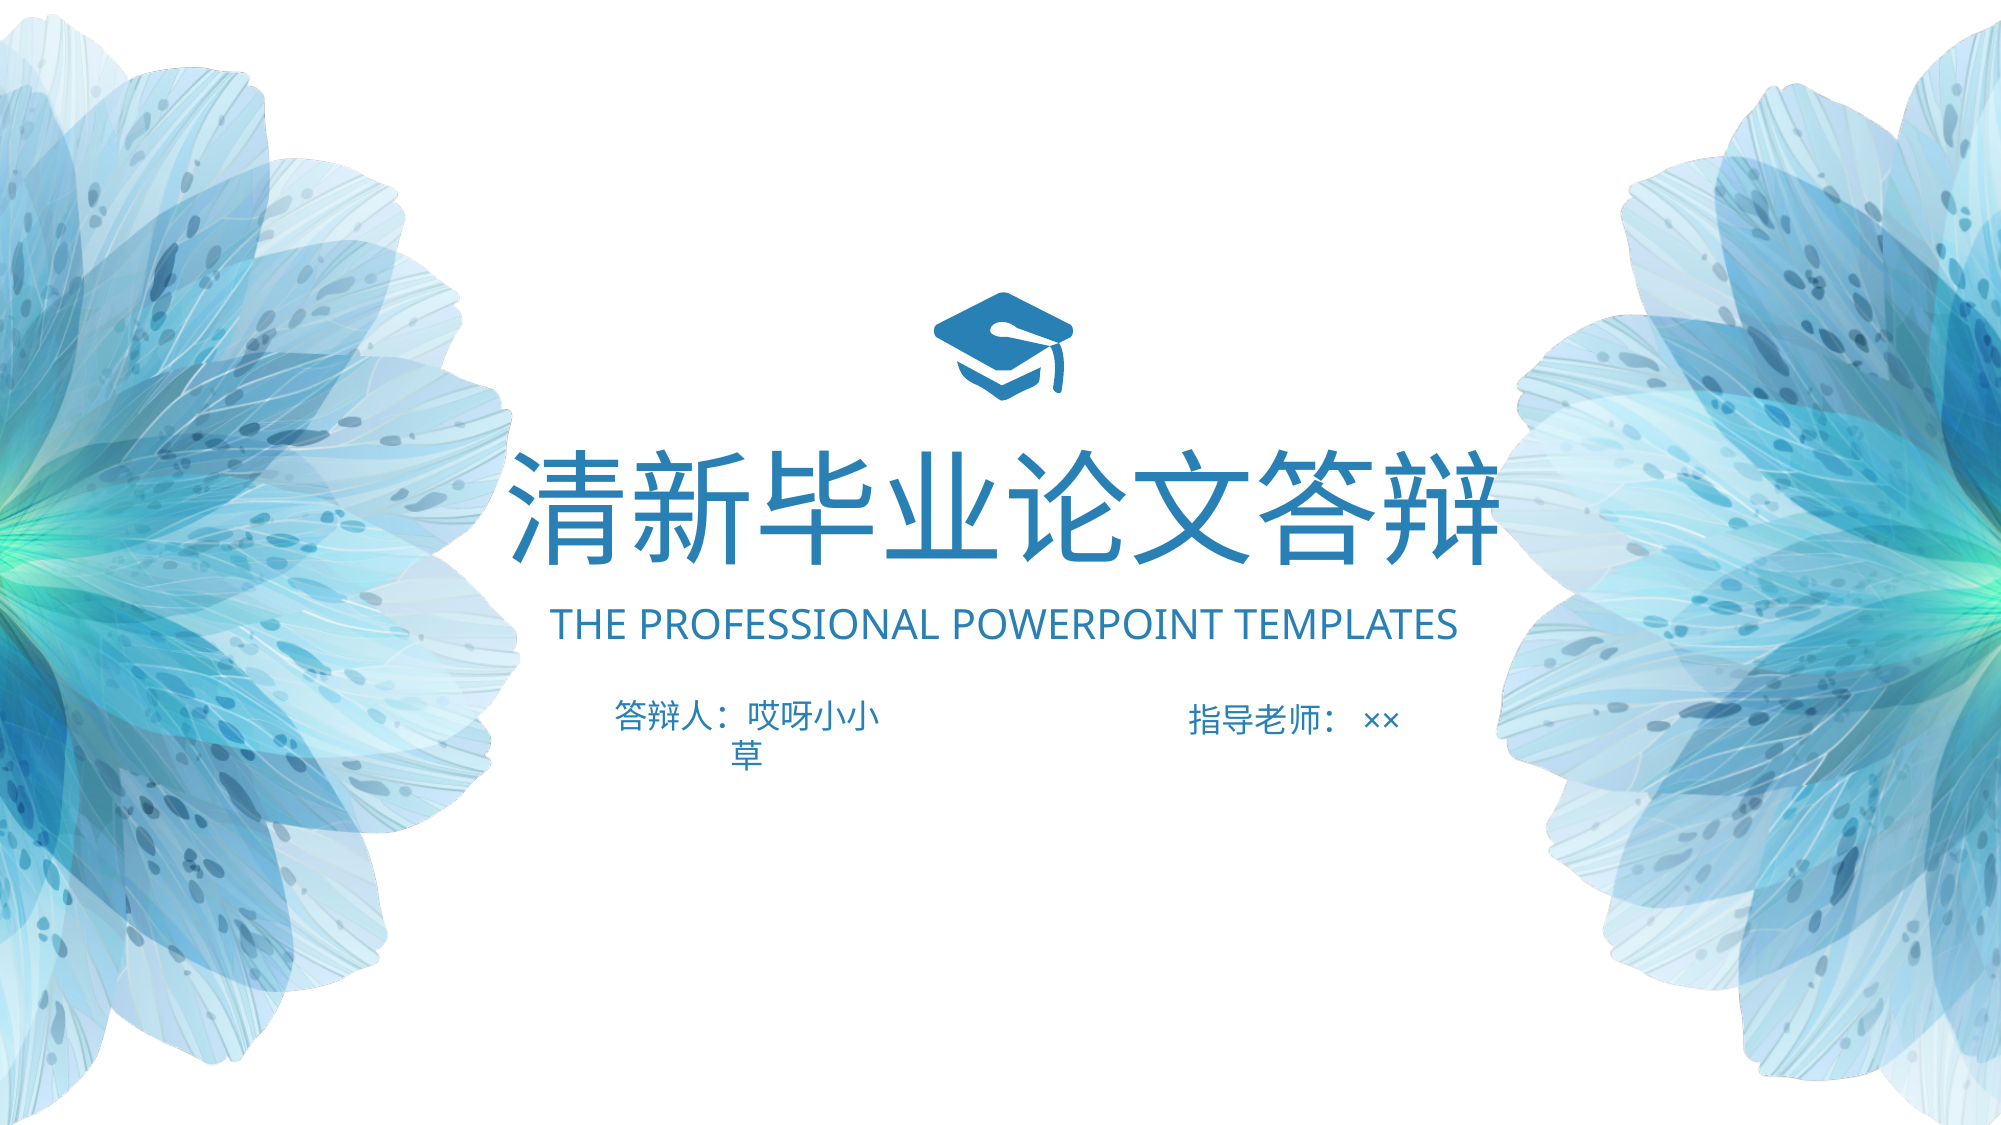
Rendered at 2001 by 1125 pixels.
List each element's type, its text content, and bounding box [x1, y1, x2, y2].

text_box [955, 359, 1043, 402]
picture [1487, 17, 2001, 1125]
text_box THE PROFESSIONAL POWERPOINT TEMPLATES [521, 590, 1487, 656]
text_box 指导老师：×× [1132, 691, 1457, 747]
text_box [932, 291, 1075, 395]
text_box 清新毕业论文答辩 [521, 423, 1487, 589]
picture [0, 12, 521, 1125]
text_box 答辩人：哎呀小小草 [585, 688, 910, 783]
